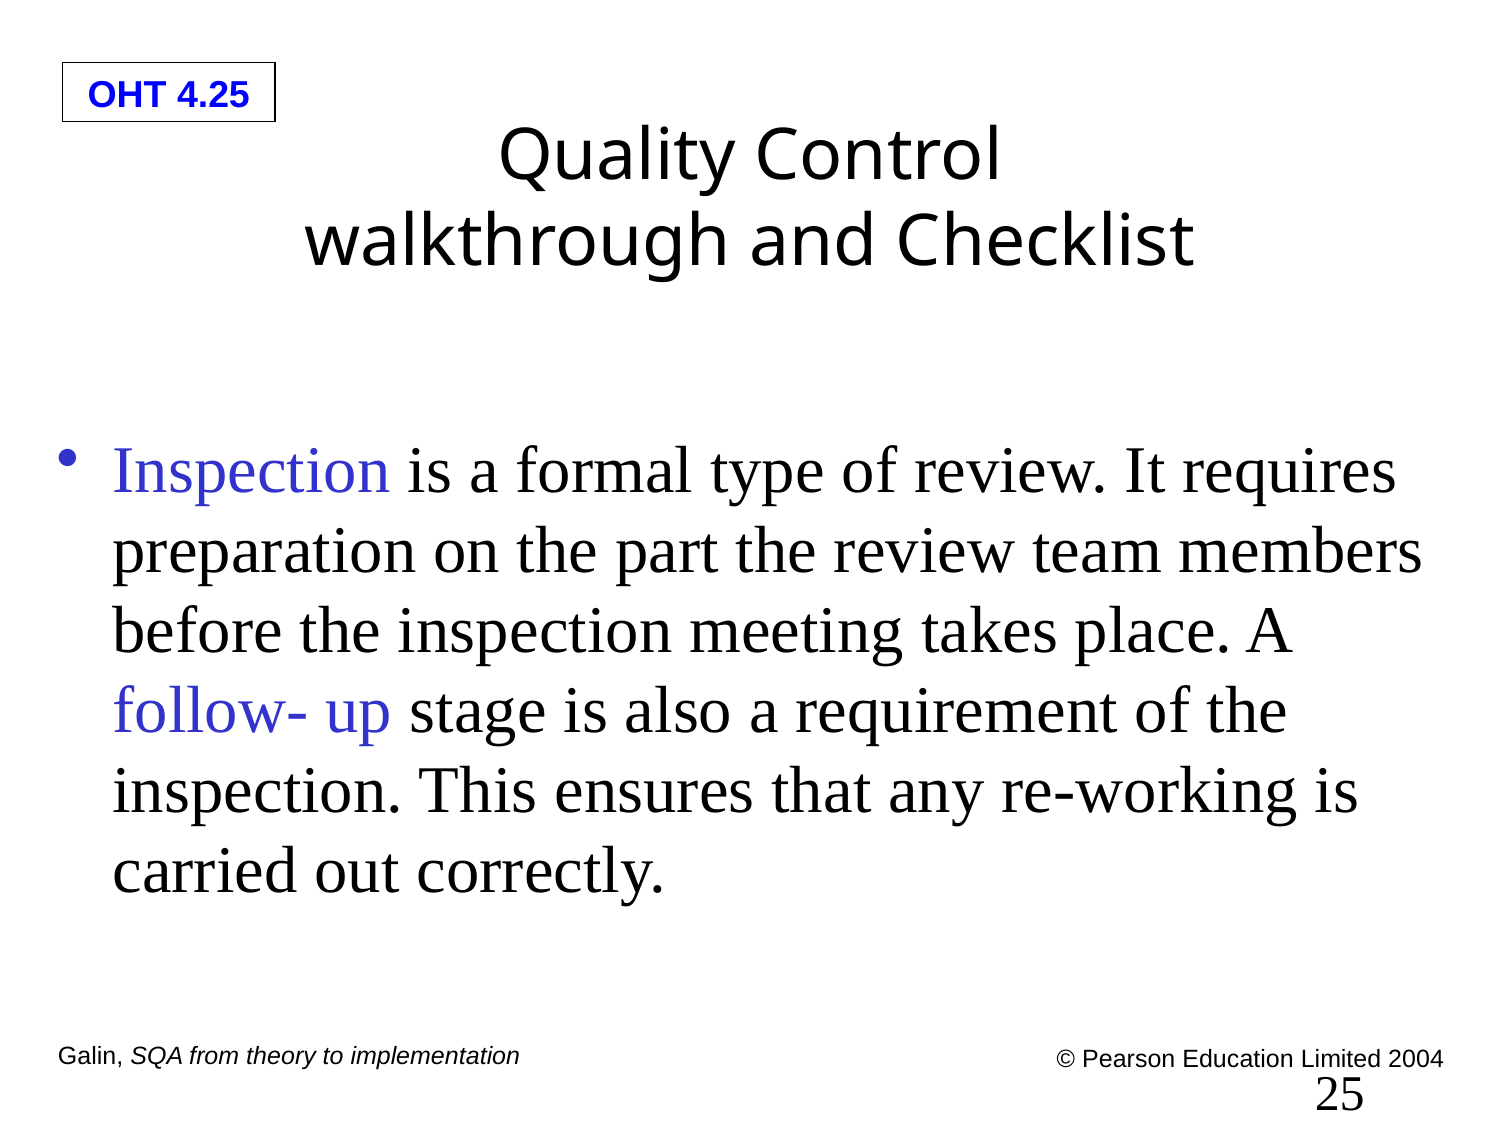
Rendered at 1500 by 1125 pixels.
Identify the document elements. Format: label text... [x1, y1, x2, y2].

slide_number 25 [1299, 1052, 1425, 1113]
title Quality Control walkthrough and Checklist [112, 99, 1388, 288]
list Inspection is a formal type of review. It requires preparation on the part the review team members before the inspection meeting takes place. A follow- up stage is also a requirement of the inspection. This ensures that any re-working is carried out correctly. [41, 324, 1471, 1001]
